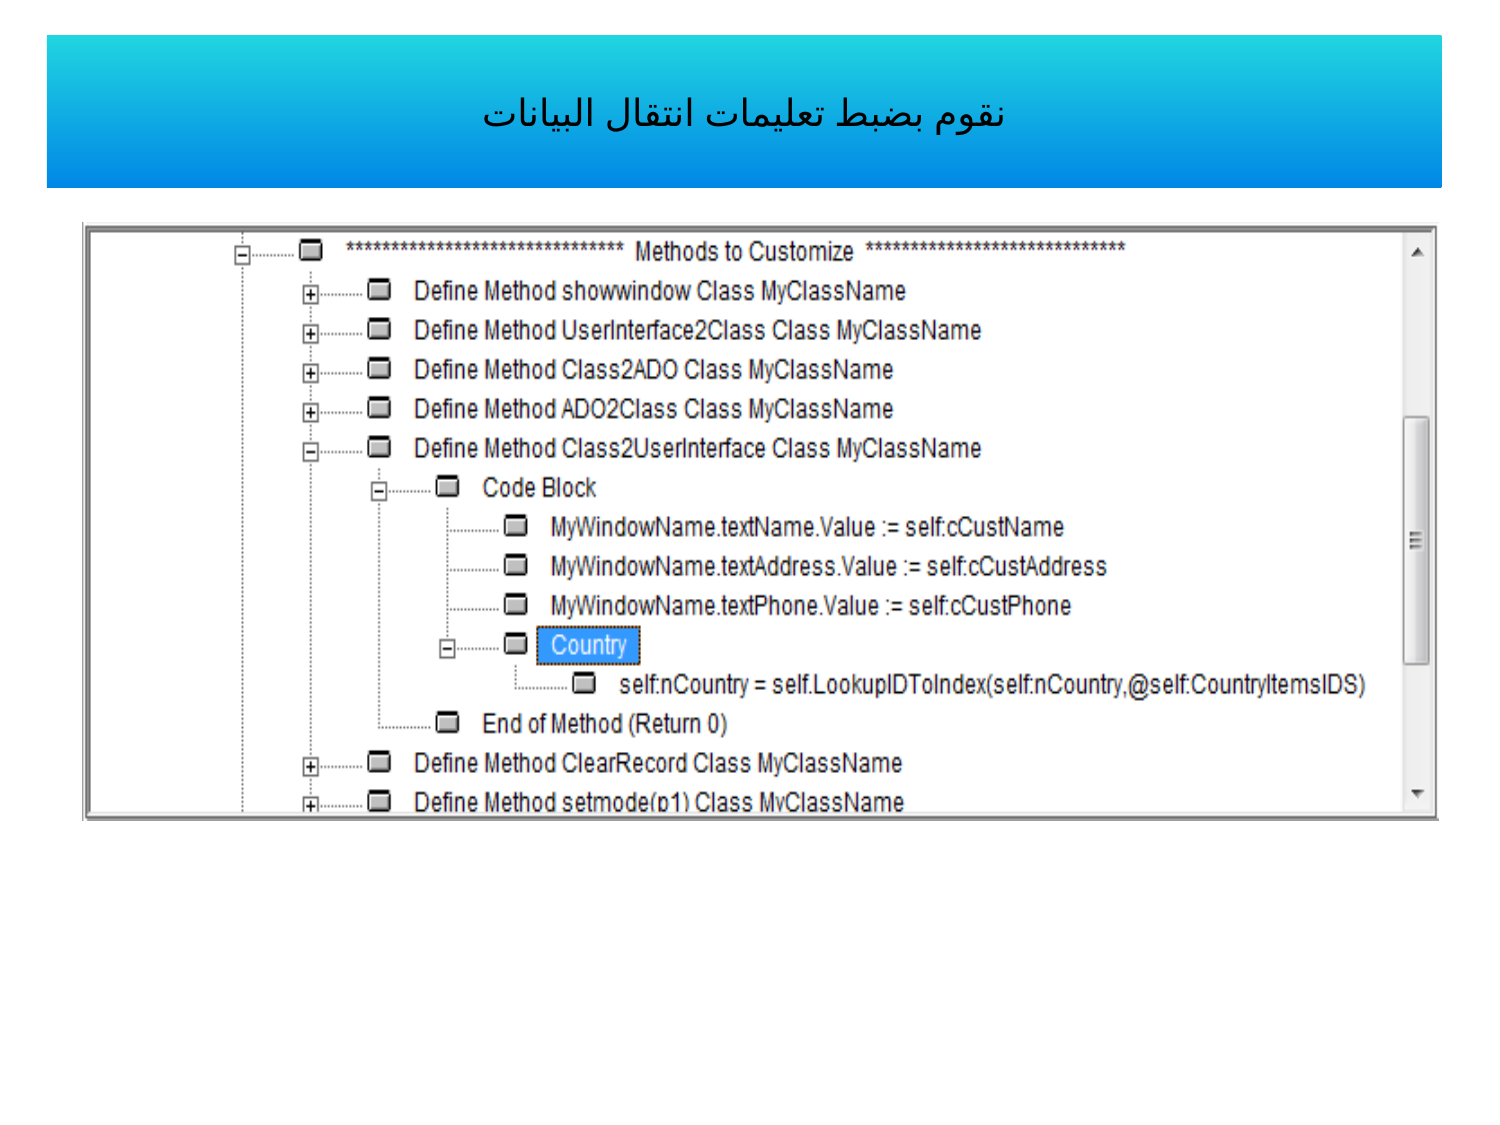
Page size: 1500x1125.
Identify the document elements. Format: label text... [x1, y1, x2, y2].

picture [81, 222, 1439, 821]
title نقوم بضبط تعليمات انتقال البيانات [46, 35, 1442, 188]
